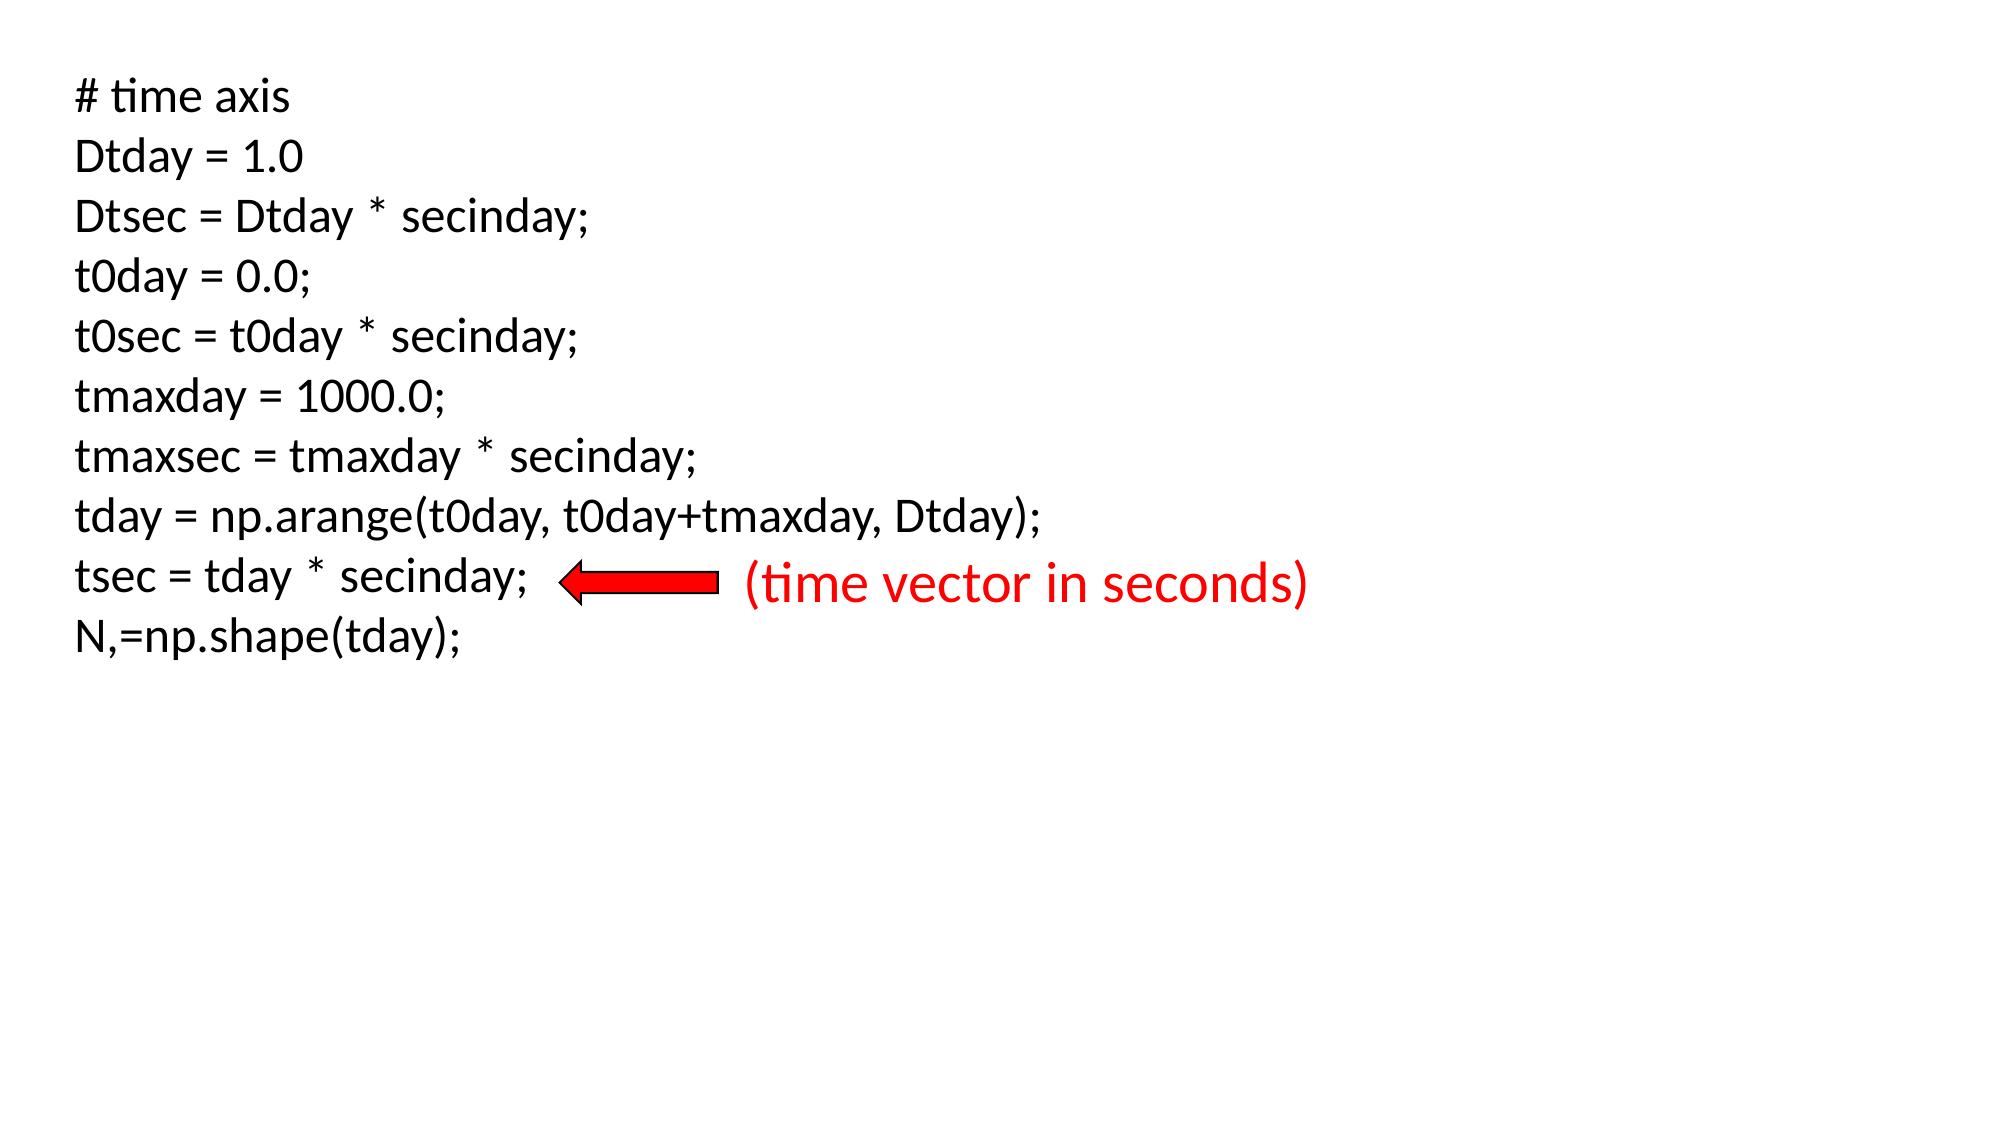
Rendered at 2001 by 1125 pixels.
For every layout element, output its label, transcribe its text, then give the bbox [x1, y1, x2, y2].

text_box [558, 558, 719, 607]
text_box (time vector in seconds) [1060, 536, 1336, 622]
text_box # time axis Dtday = 1.0 Dtsec = Dtday * secinday; t0day = 0.0; t0sec = t0day * secinday; tmaxday = 1000.0; tmaxsec = tmaxday * secinday; tday = np.arange(t0day, t0day+tmaxday, Dtday); tsec = tday * secinday; N,=np.shape(tday); [59, 55, 1060, 670]
